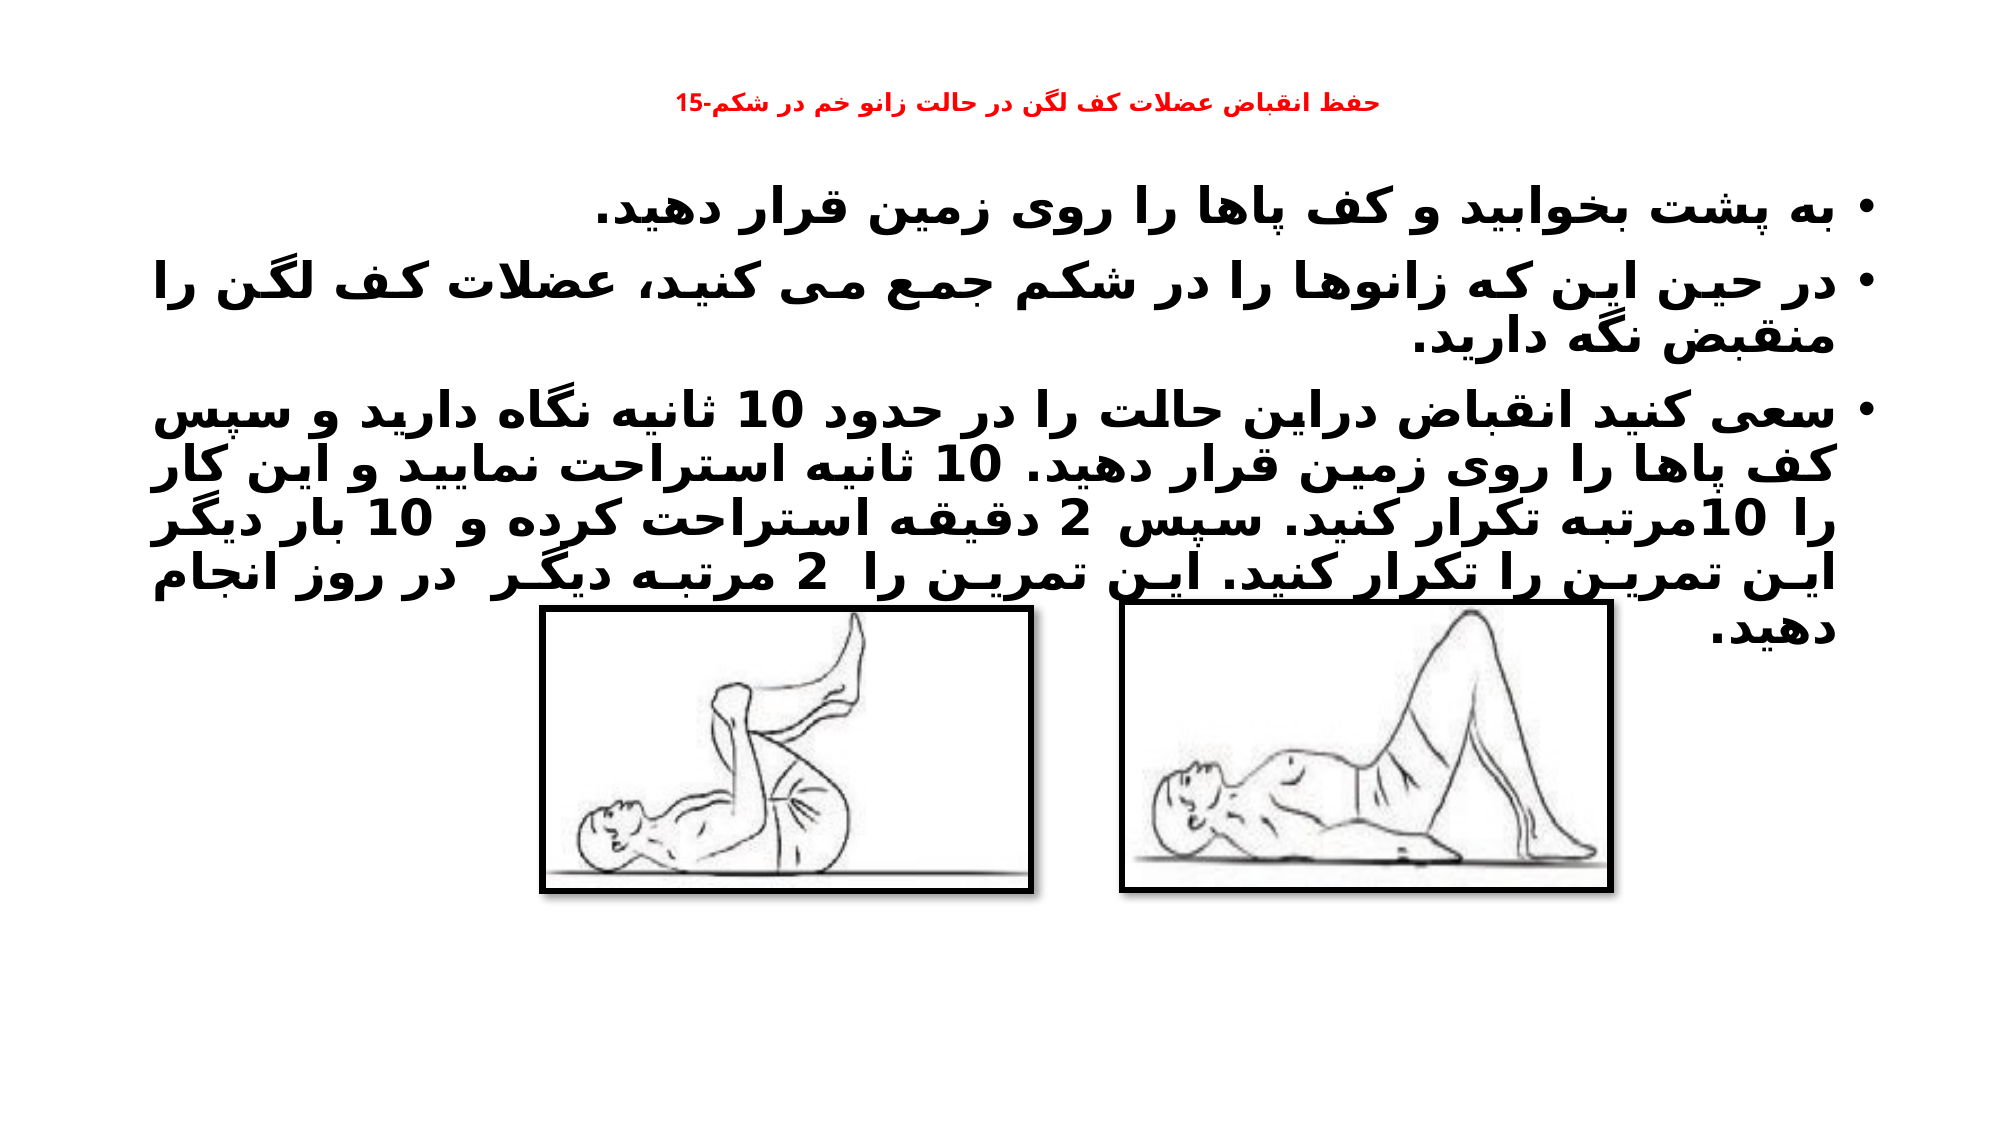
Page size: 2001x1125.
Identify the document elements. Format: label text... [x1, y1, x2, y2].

picture [1124, 605, 1608, 887]
picture [545, 611, 1029, 889]
list به پشت بخوابید و کف پاها را روی زمین قرار دهید. در حین این که زانوها را در شکم جمع می کنید، عضلات کف لگن را منقبض نگه دارید. سعی کنید انقباض دراین حالت را در حدود 10 ثانیه نگاه دارید و سپس کف پاها را روی زمین قرار دهید. 10 ثانیه استراحت نمایید و این کار را 10مرتبه تکرار کنید. سپس 2 دقیقه استراحت کرده و 10 بار دیگر این تمرین را تکرار کنید. این تمرین را 2 مرتبه دیگر در روز انجام دهید. [137, 173, 1891, 1014]
title 15-حفظ انقباض عضلات کف لگن در حالت زانو خم در شکم [165, 83, 1891, 174]
